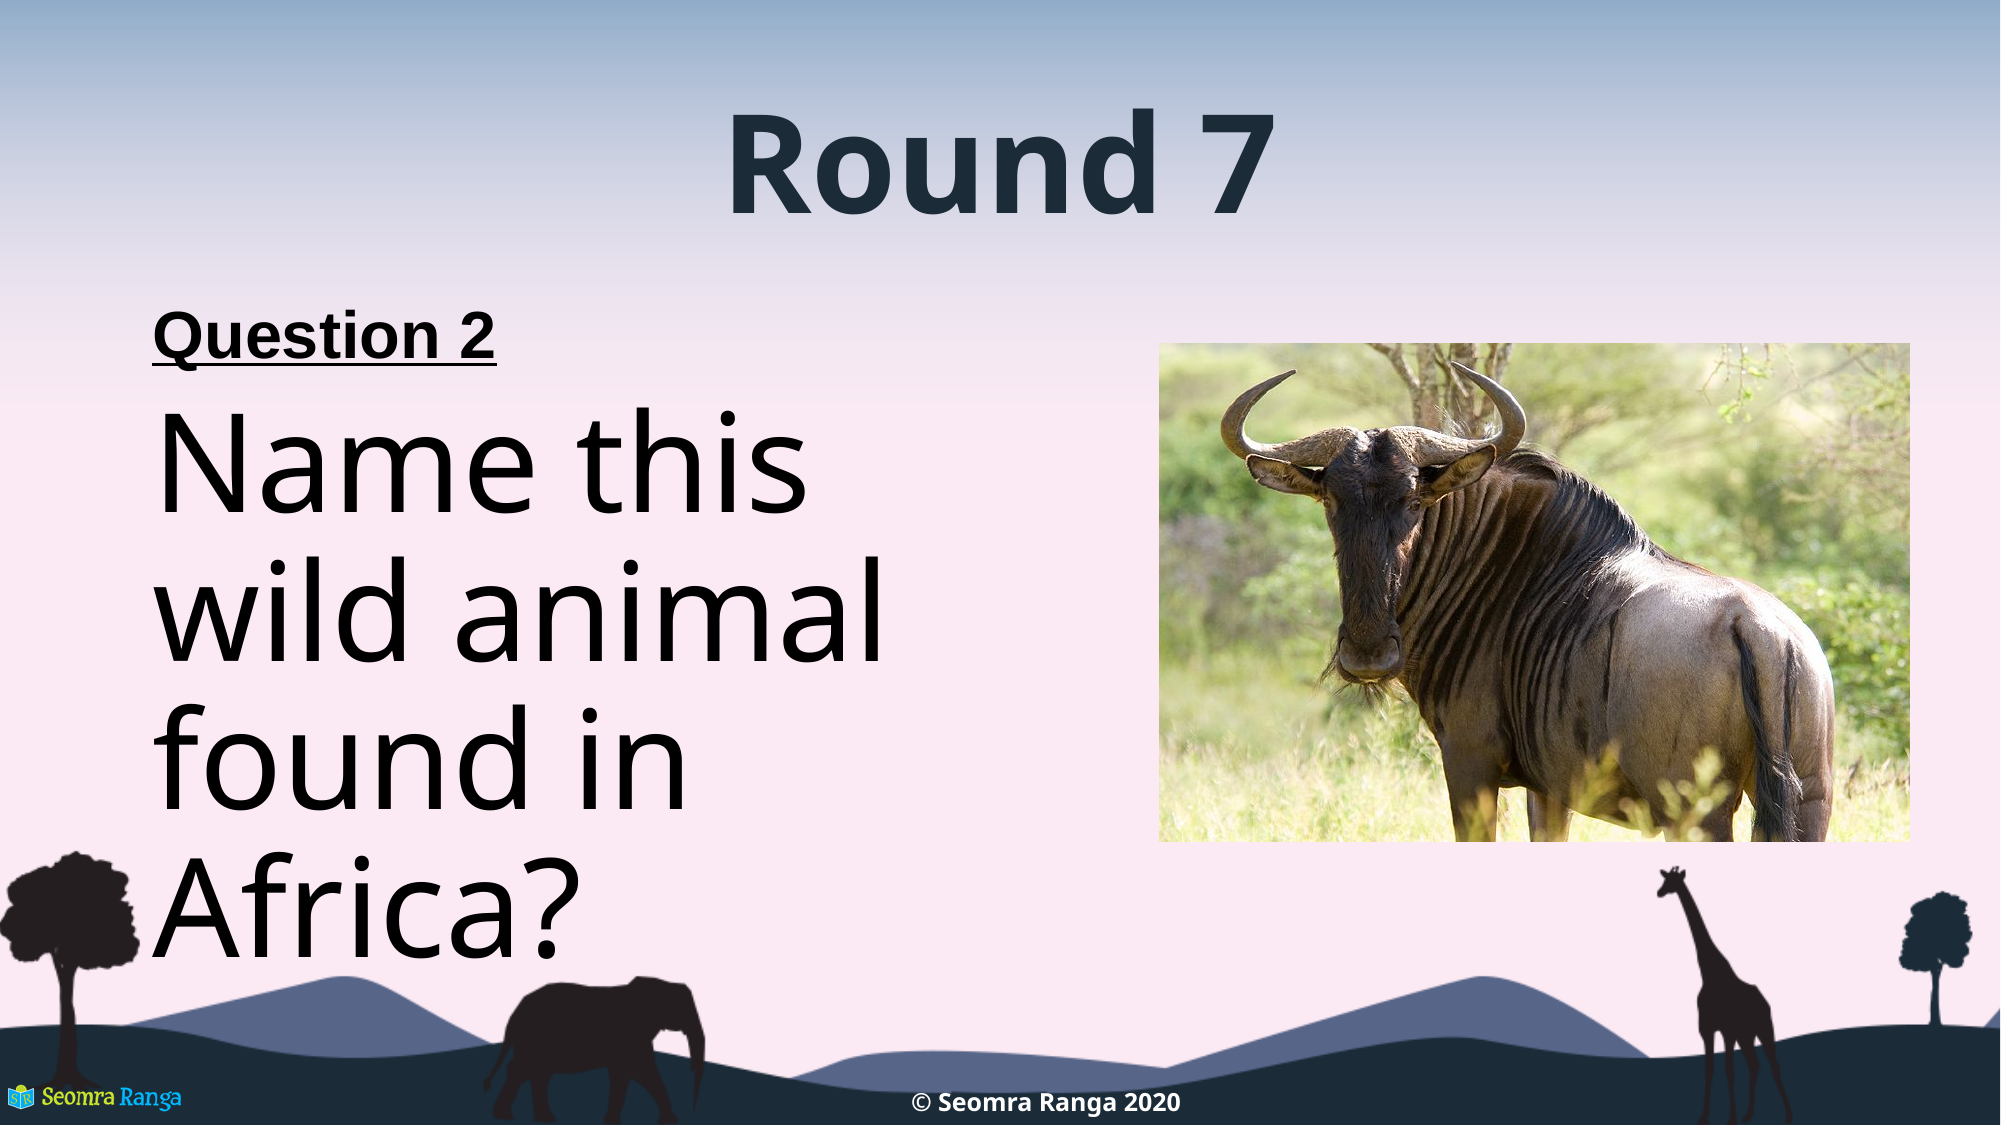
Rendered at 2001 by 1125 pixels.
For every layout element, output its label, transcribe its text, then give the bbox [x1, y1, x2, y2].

picture [0, 0, 2001, 1125]
title Round 7 [137, 59, 1863, 278]
text_box © Seomra Ranga 2020 www.seomraranga.com [762, 1079, 1330, 1125]
list Question 2 Name this wild animal found in Africa? [137, 293, 1093, 1014]
